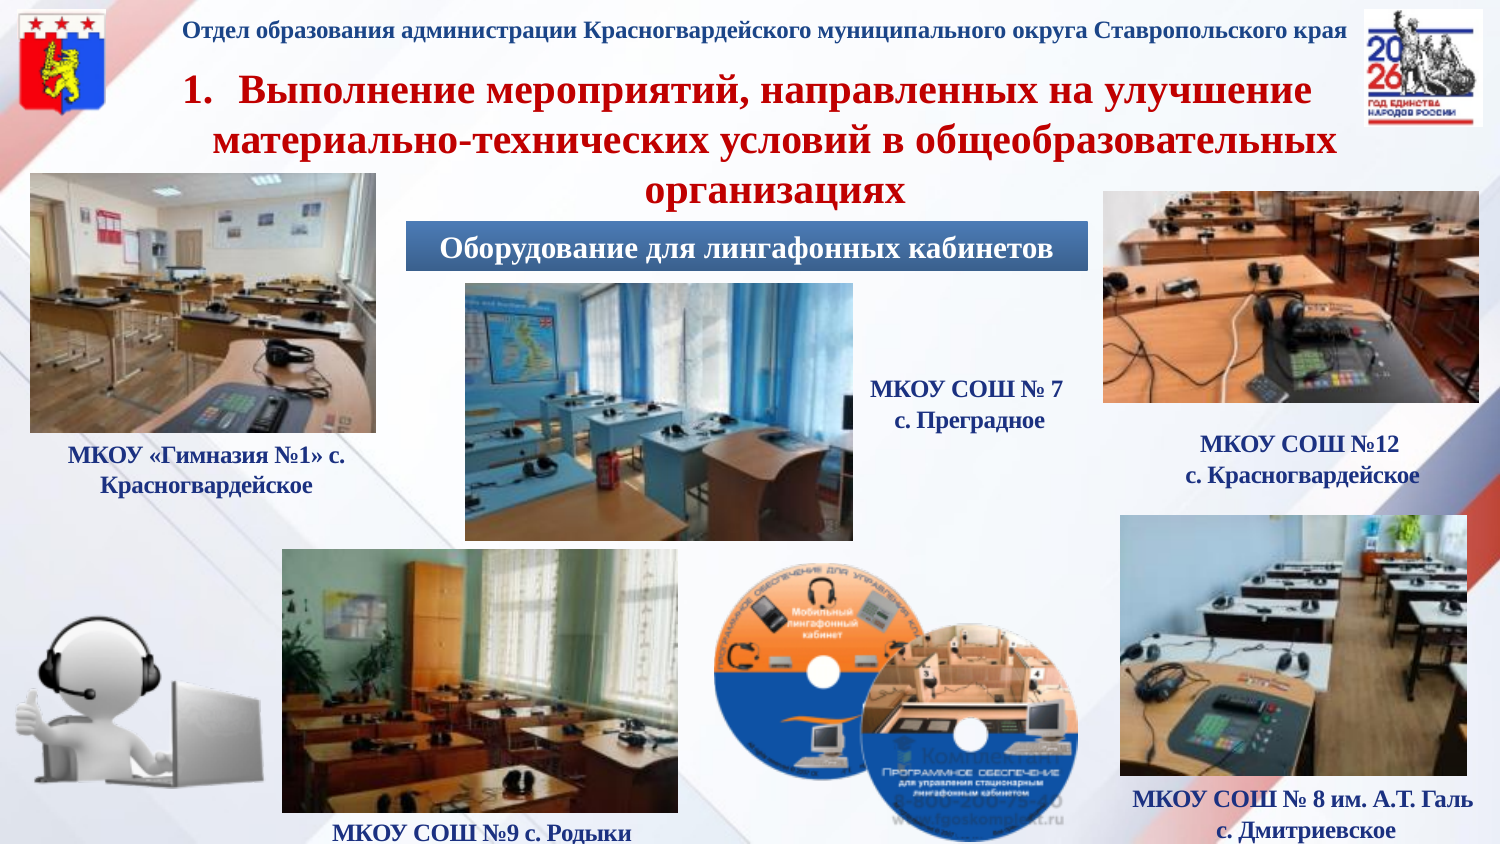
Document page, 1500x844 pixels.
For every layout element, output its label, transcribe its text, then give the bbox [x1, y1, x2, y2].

text_box МКОУ «Гимназия №1» с. Красногвардейское [0, 432, 376, 504]
text_box Оборудование для лингафонных кабинетов [405, 221, 1088, 271]
text_box Выполнение мероприятий, направленных на улучшение материально-технических условий в общеобразовательных организациях [115, 54, 1380, 220]
text_box МКОУ СОШ № 8 им. А.Т. Галь с. Дмитриевское [1063, 776, 1500, 844]
text_box МКОУ СОШ №12 с. Красногвардейское [1105, 422, 1453, 495]
text_box МКОУ СОШ №9 с. Родыки [273, 811, 644, 844]
picture [0, 0, 1500, 844]
text_box МКОУ СОШ № 7 с. Преградное [853, 366, 1104, 439]
text_box Отдел образования администрации Красногвардейского муниципального округа Ставропольского края [122, 11, 1363, 76]
